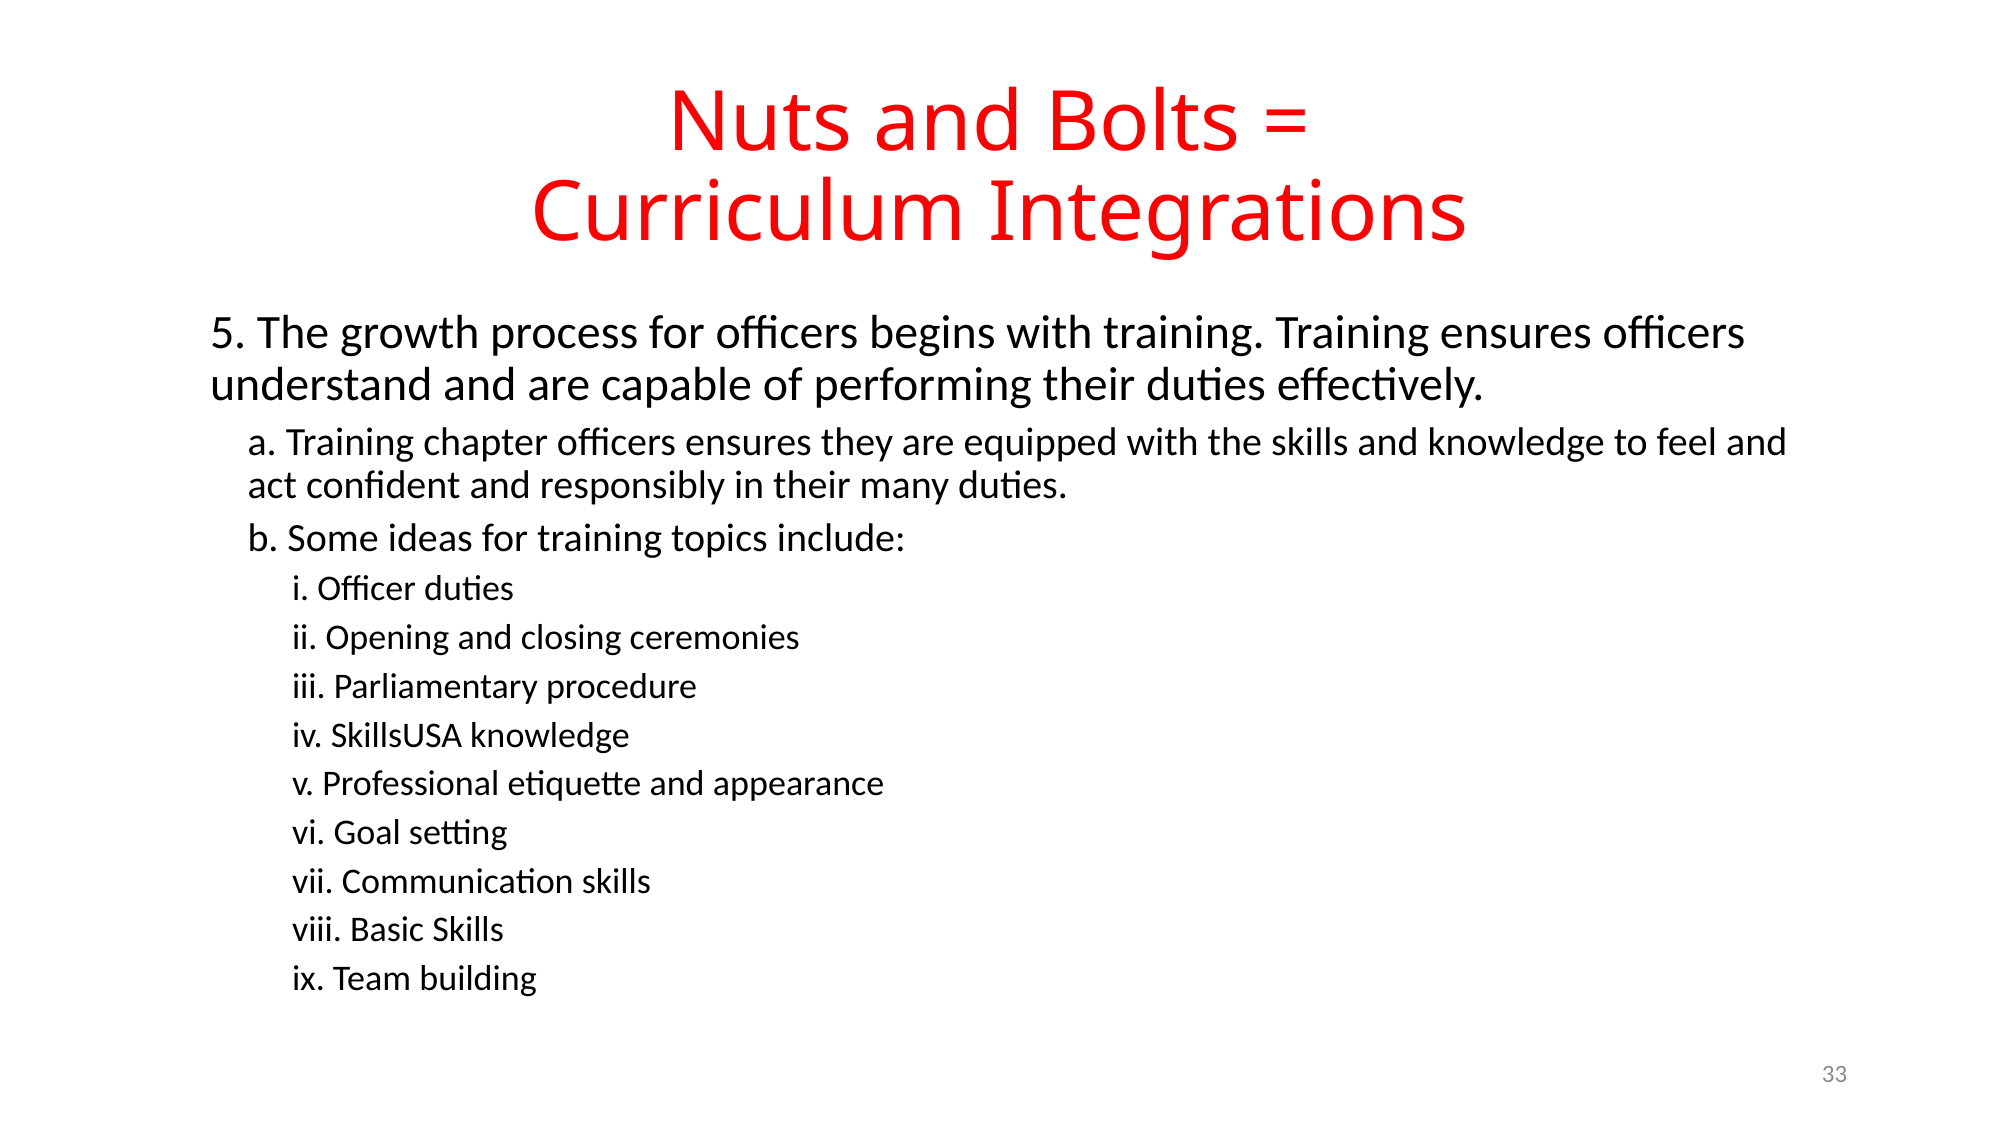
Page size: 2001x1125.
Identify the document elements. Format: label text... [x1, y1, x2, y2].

slide_number 33 [1412, 1042, 1863, 1103]
list 5. The growth process for officers begins with training. Training ensures officers understand and are capable of performing their duties effectively. a. Training chapter officers ensures they are equipped with the skills and knowledge to feel and act confident and responsibly in their many duties. b. Some ideas for training topics include: i. Officer duties ii. Opening and closing ceremonies iii. Parliamentary procedure iv. SkillsUSA knowledge v. Professional etiquette and appearance vi. Goal setting vii. Communication skills viii. Basic Skills ix. Team building [137, 299, 1863, 1014]
title Nuts and Bolts = Curriculum Integrations [137, 59, 1863, 278]
